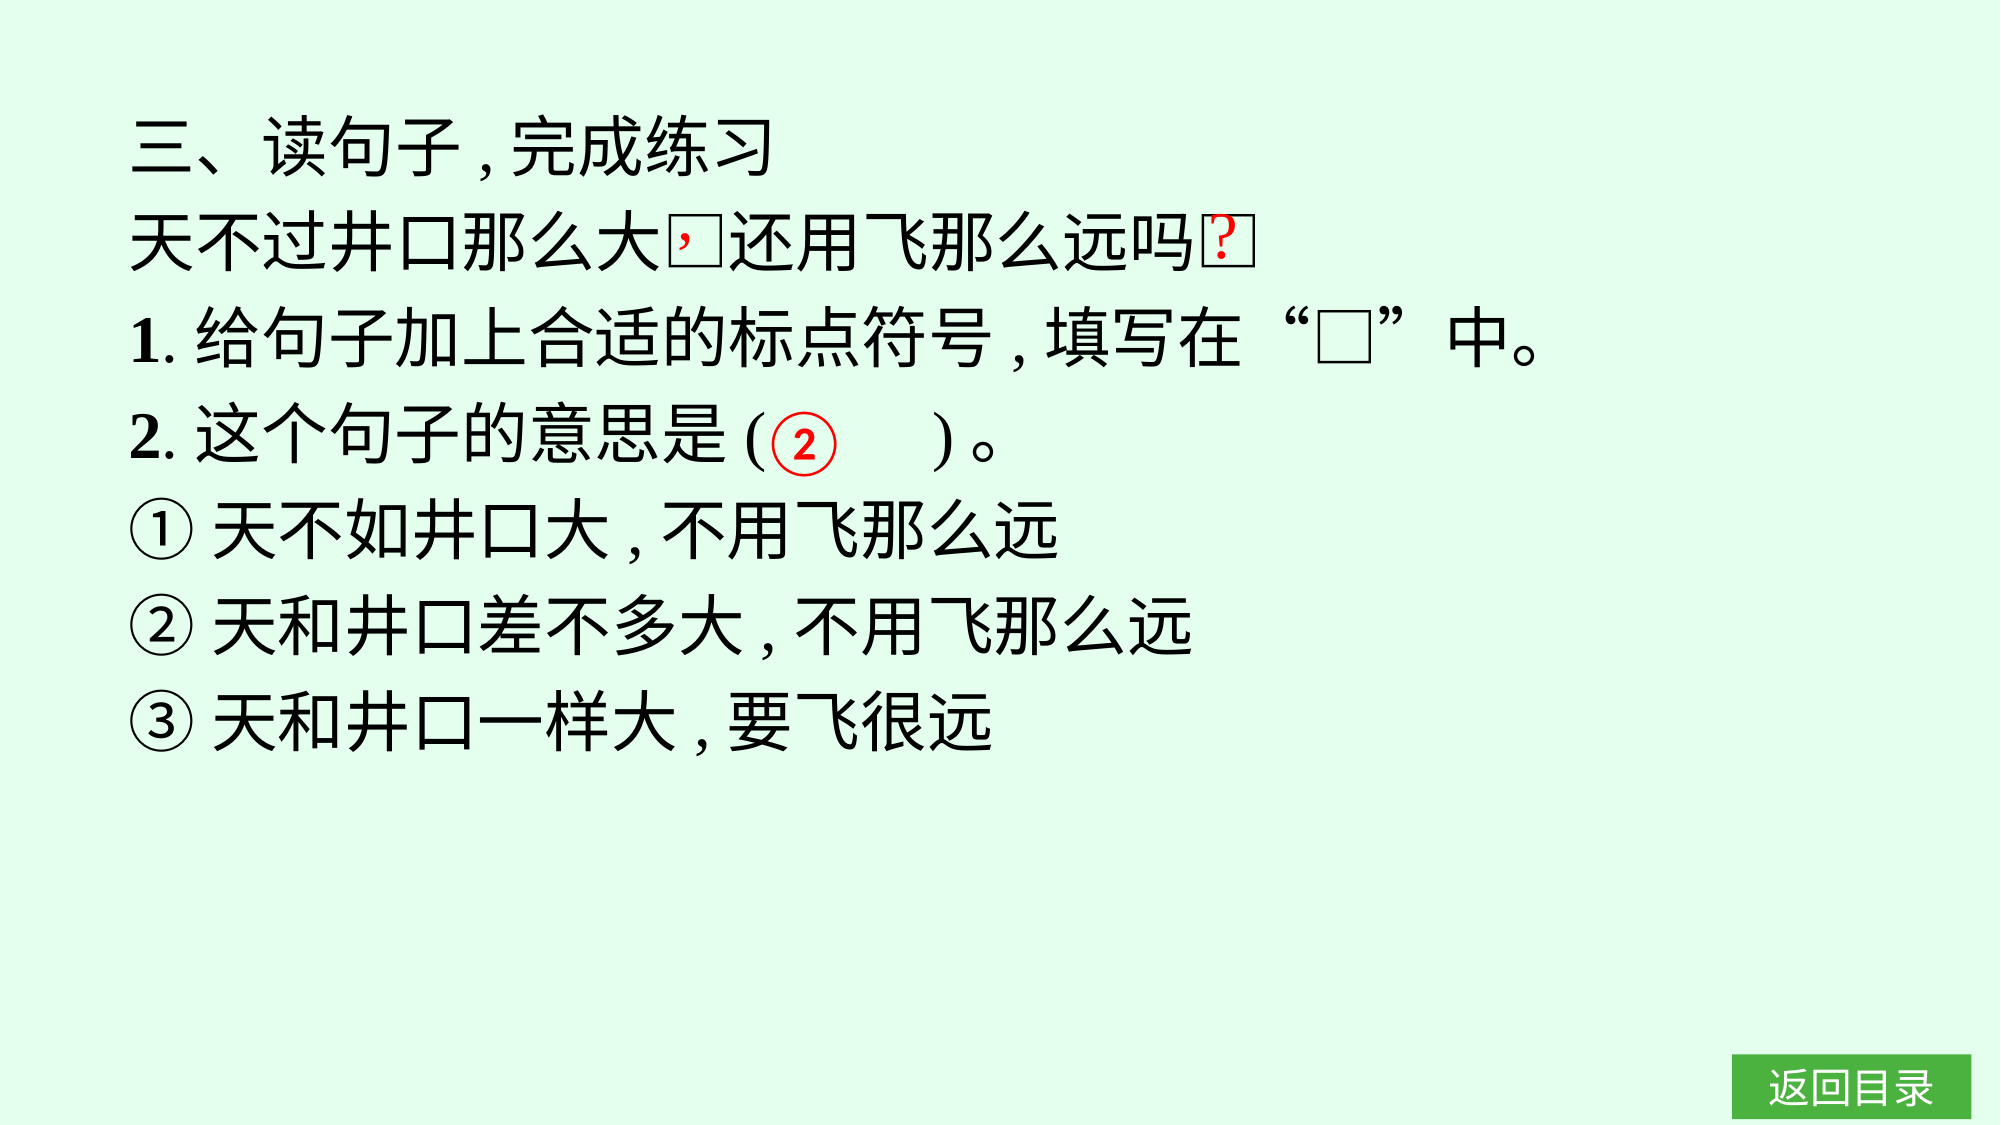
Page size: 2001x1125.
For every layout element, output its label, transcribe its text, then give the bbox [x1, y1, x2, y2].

text_box , [662, 150, 710, 262]
text_box 三、读句子,完成练习 天不过井口那么大□还用飞那么远吗□ 1.给句子加上合适的标点符号,填写在“□”中。 2.这个句子的意思是( )。 ①天不如井口大,不用飞那么远 ②天和井口差不多大,不用飞那么远 ③天和井口一样大,要飞很远 [113, 80, 1887, 768]
text_box ② [745, 375, 864, 487]
text_box ? [1193, 168, 1336, 279]
